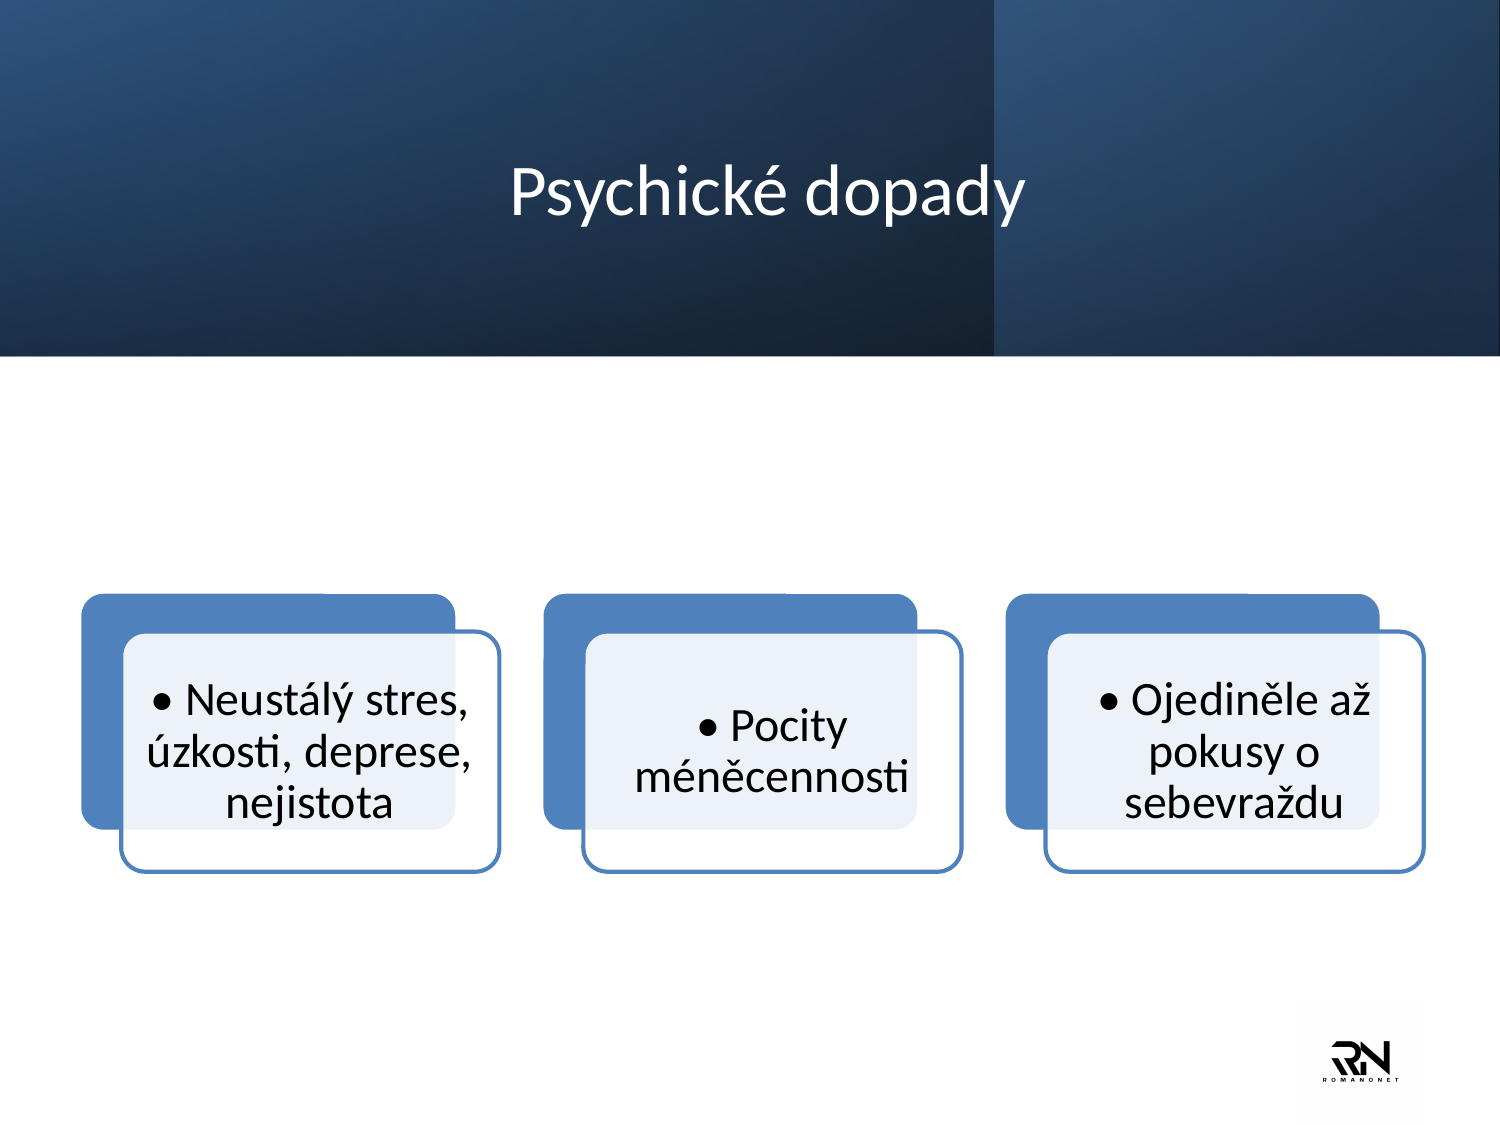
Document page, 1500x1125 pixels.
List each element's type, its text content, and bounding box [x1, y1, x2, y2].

picture [1297, 998, 1424, 1125]
title Psychické dopady [170, 57, 1366, 316]
text_box [0, 357, 1500, 1125]
text_box [0, 0, 1500, 357]
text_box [78, 591, 1424, 872]
